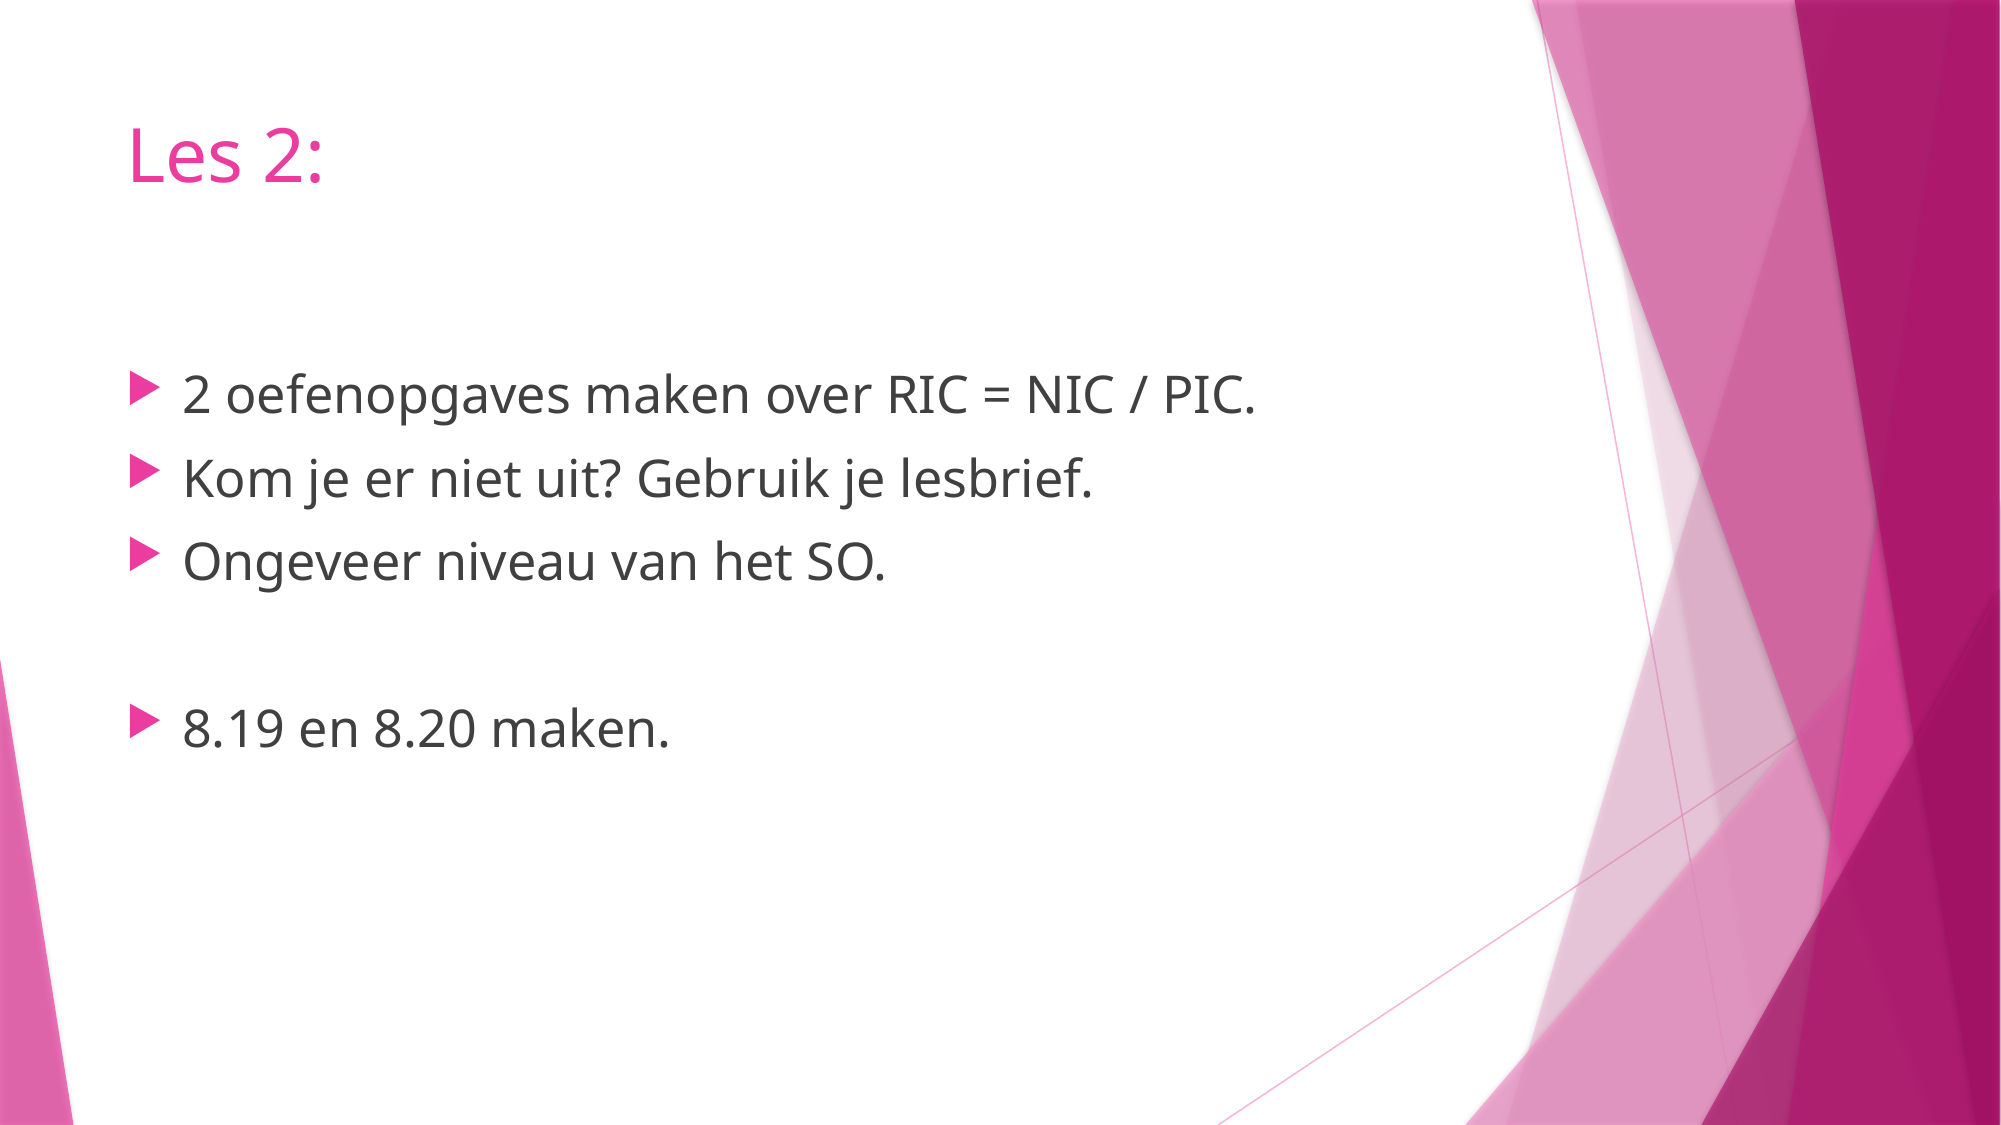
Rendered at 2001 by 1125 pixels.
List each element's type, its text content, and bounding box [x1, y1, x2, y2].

list 2 oefenopgaves maken over RIC = NIC / PIC. Kom je er niet uit? Gebruik je lesbrief. Ongeveer niveau van het SO. 8.19 en 8.20 maken. [111, 354, 1522, 992]
title Les 2: [111, 99, 1522, 317]
